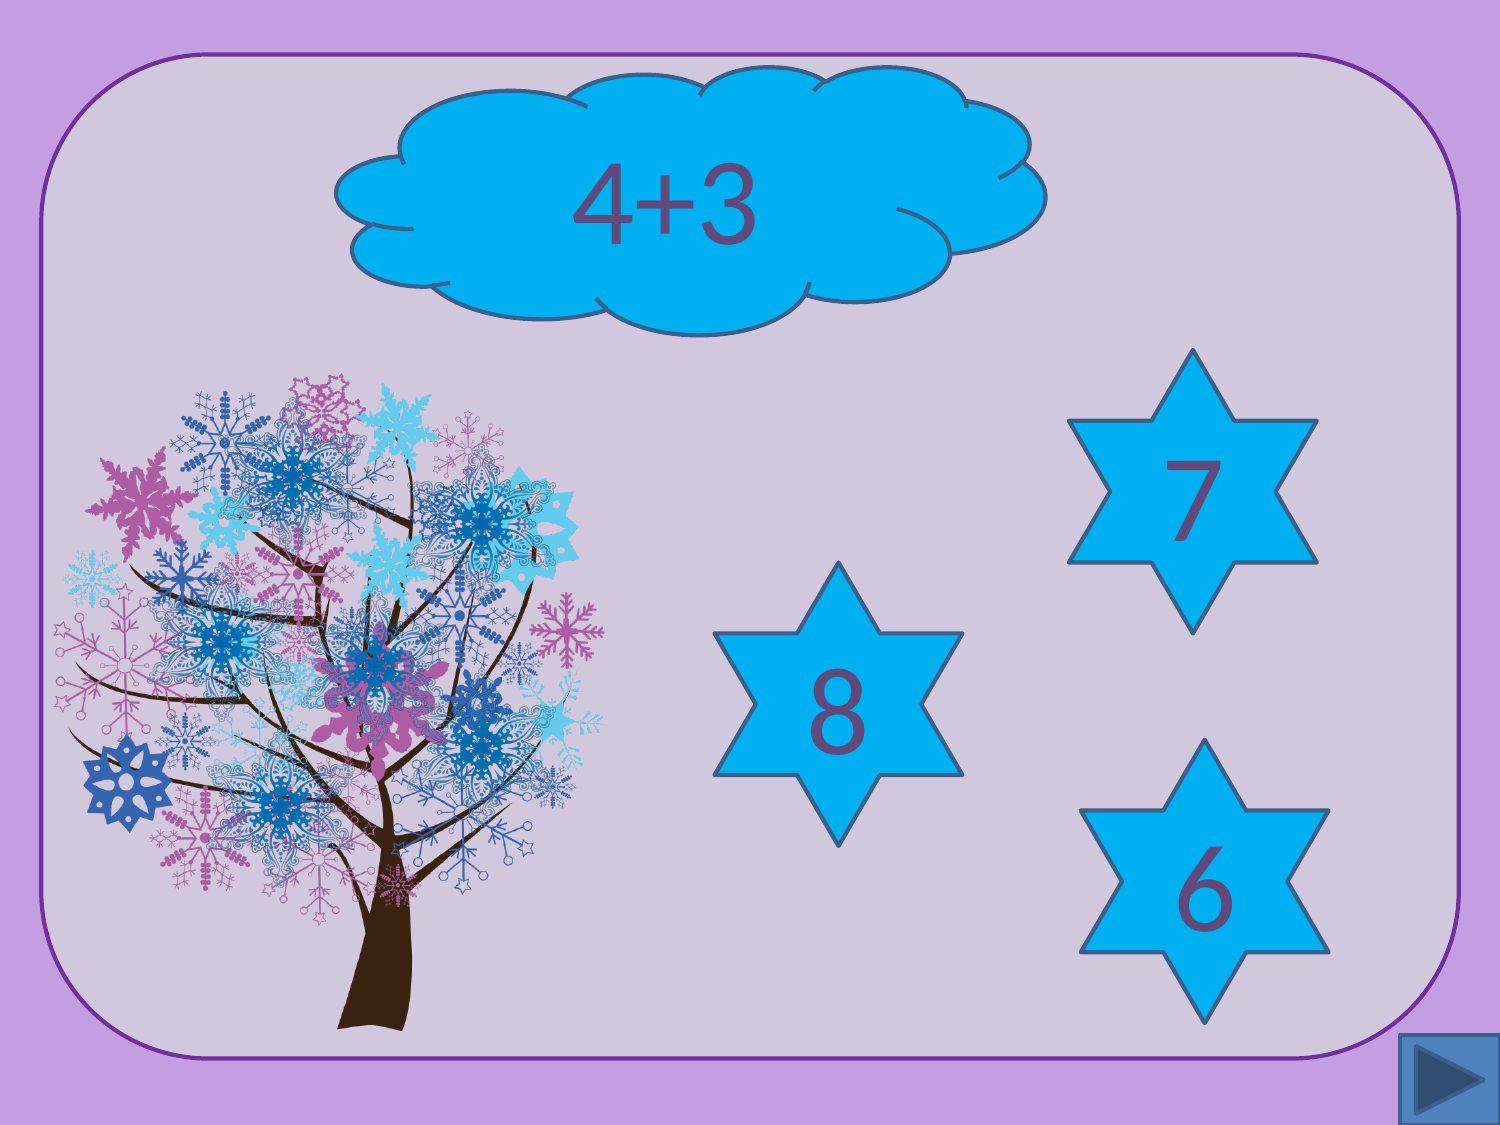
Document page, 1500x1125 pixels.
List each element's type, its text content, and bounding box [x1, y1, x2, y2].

text_box 6 [1078, 737, 1331, 1026]
text_box 4+3 [333, 65, 1048, 338]
text_box 7 [1067, 347, 1319, 636]
text_box [1398, 1033, 1500, 1125]
text_box 8 [712, 560, 965, 849]
picture [52, 373, 609, 1031]
text_box [39, 52, 1461, 1061]
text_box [147, 396, 556, 888]
